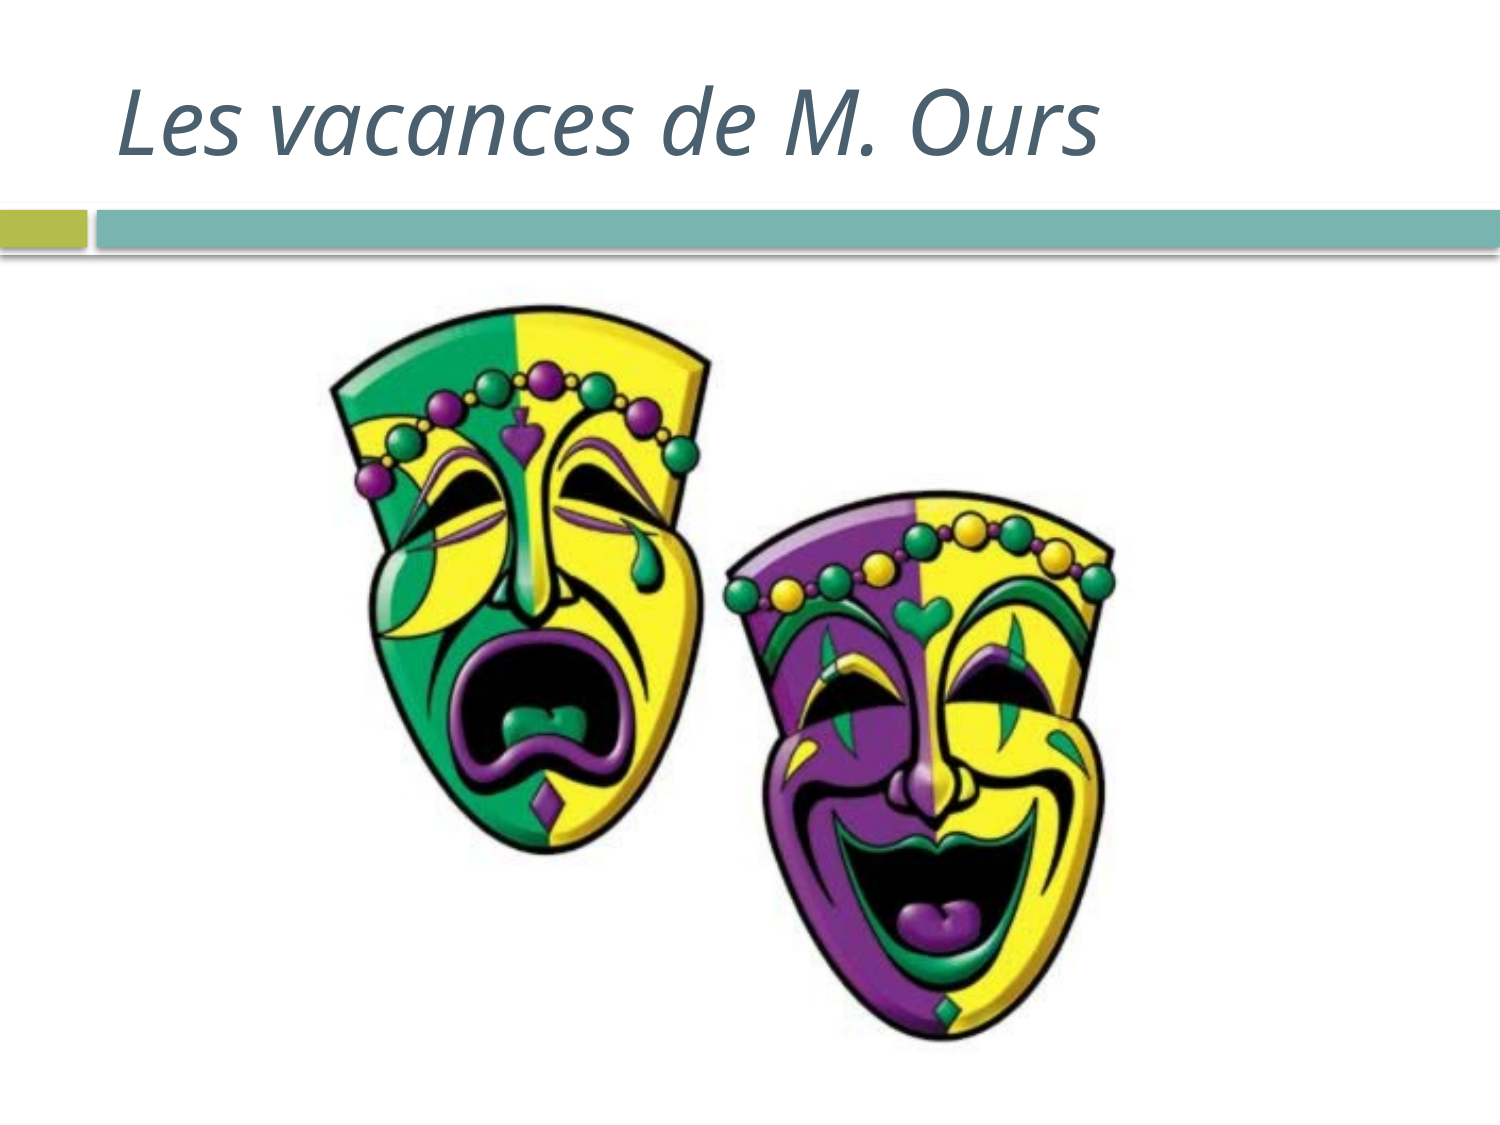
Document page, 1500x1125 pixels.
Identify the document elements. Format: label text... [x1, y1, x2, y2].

picture [299, 287, 1151, 1066]
title Les vacances de M. Ours [100, 37, 1438, 200]
